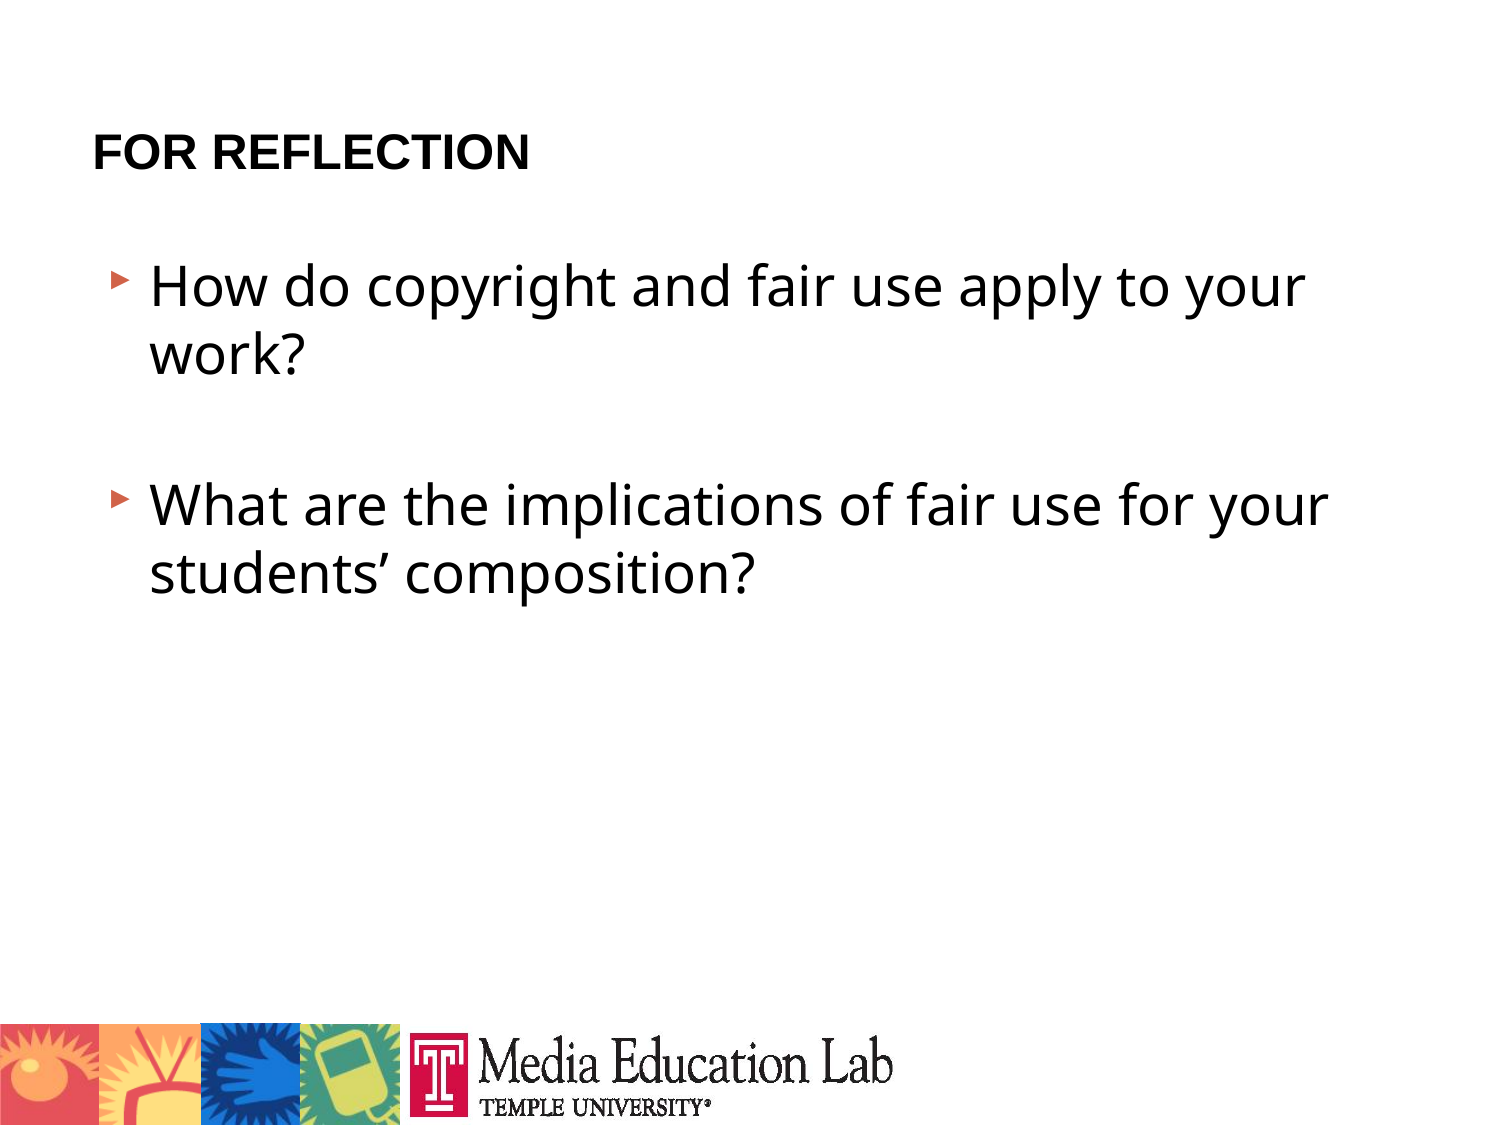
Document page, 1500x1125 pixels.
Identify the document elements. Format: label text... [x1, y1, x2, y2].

picture [0, 1023, 900, 1125]
list How do copyright and fair use apply to your work? What are the implications of fair use for your students’ composition? [74, 242, 1426, 986]
text_box FOR REFLECTION [77, 112, 546, 188]
